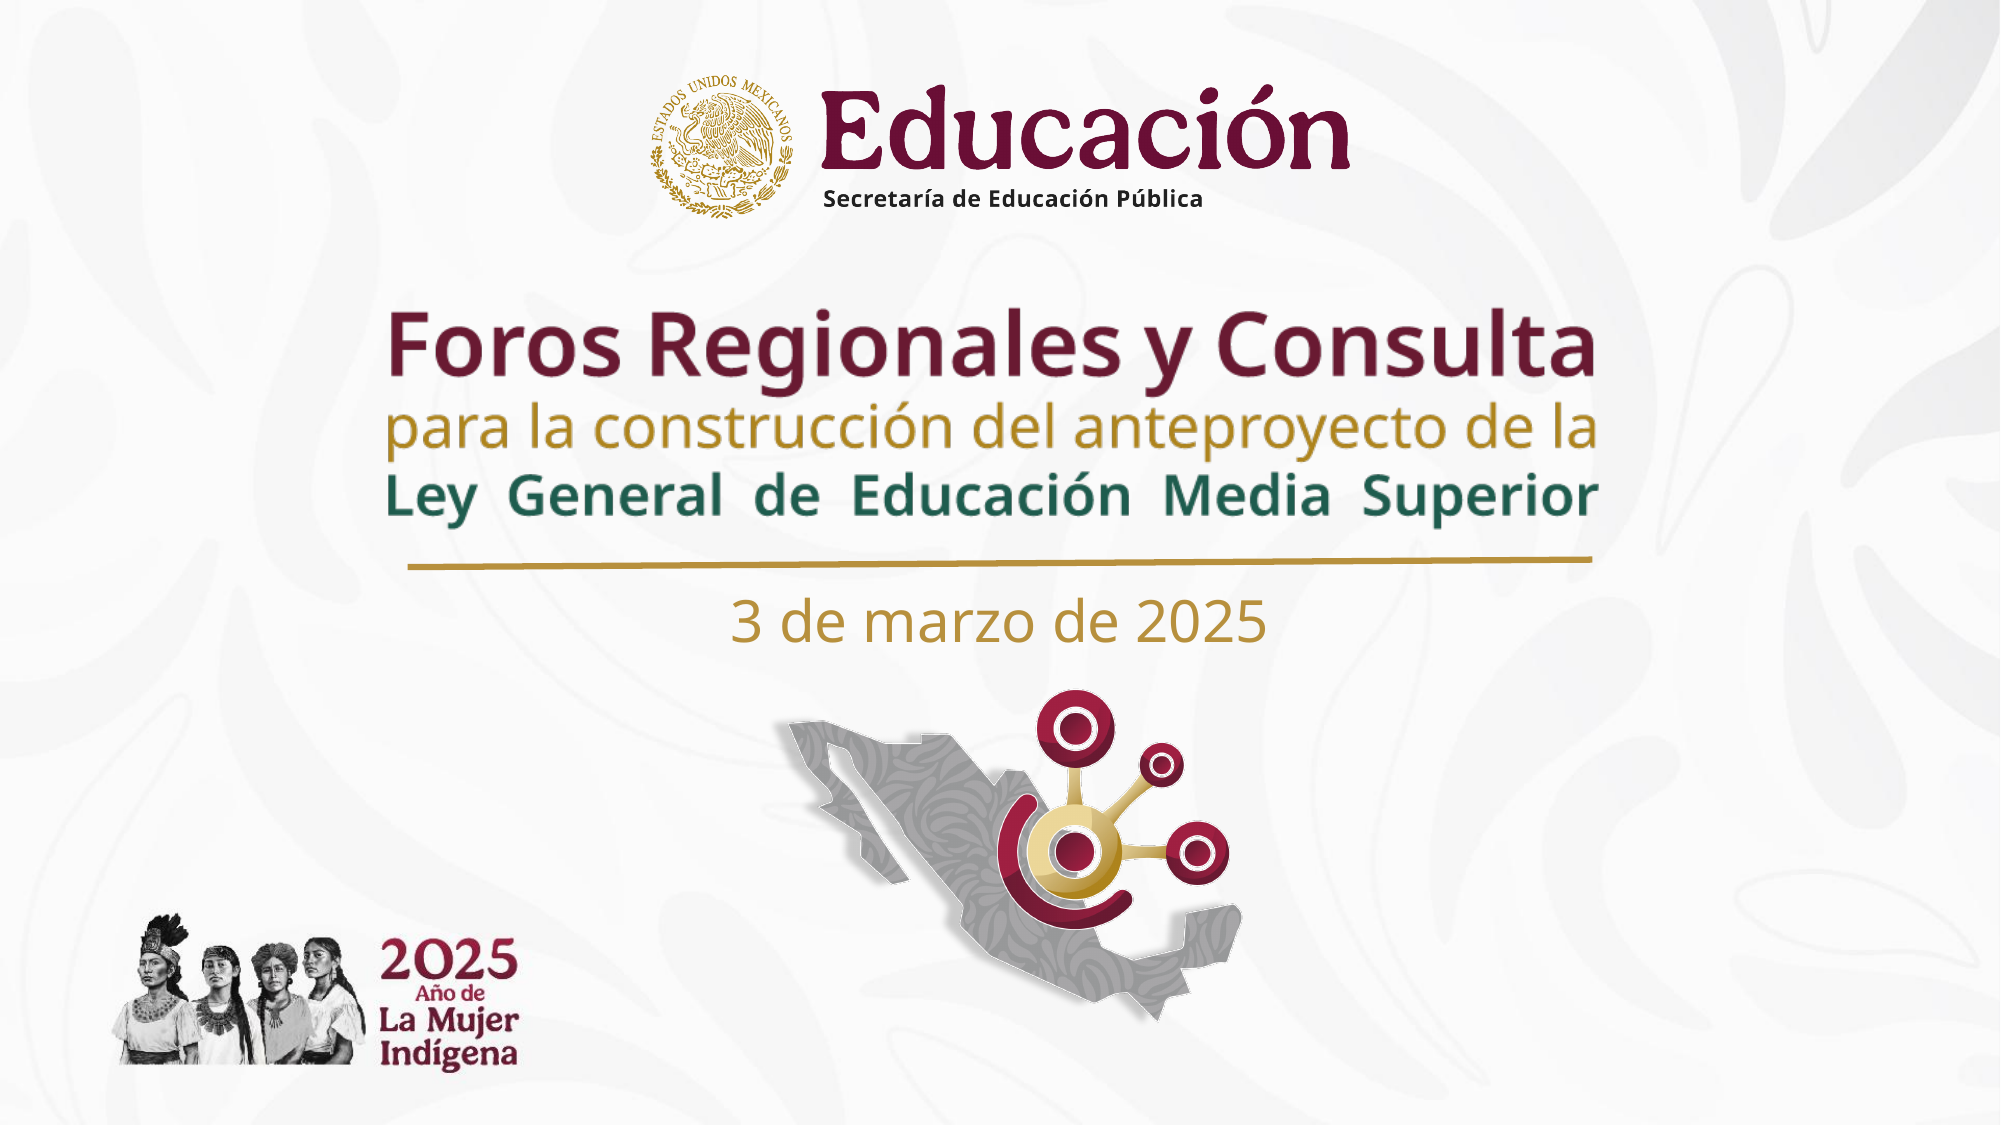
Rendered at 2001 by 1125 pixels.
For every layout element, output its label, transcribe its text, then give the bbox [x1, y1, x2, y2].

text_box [407, 559, 1593, 568]
picture [0, 0, 2001, 1125]
text_box 3 de marzo de 2025 [249, 585, 1750, 648]
